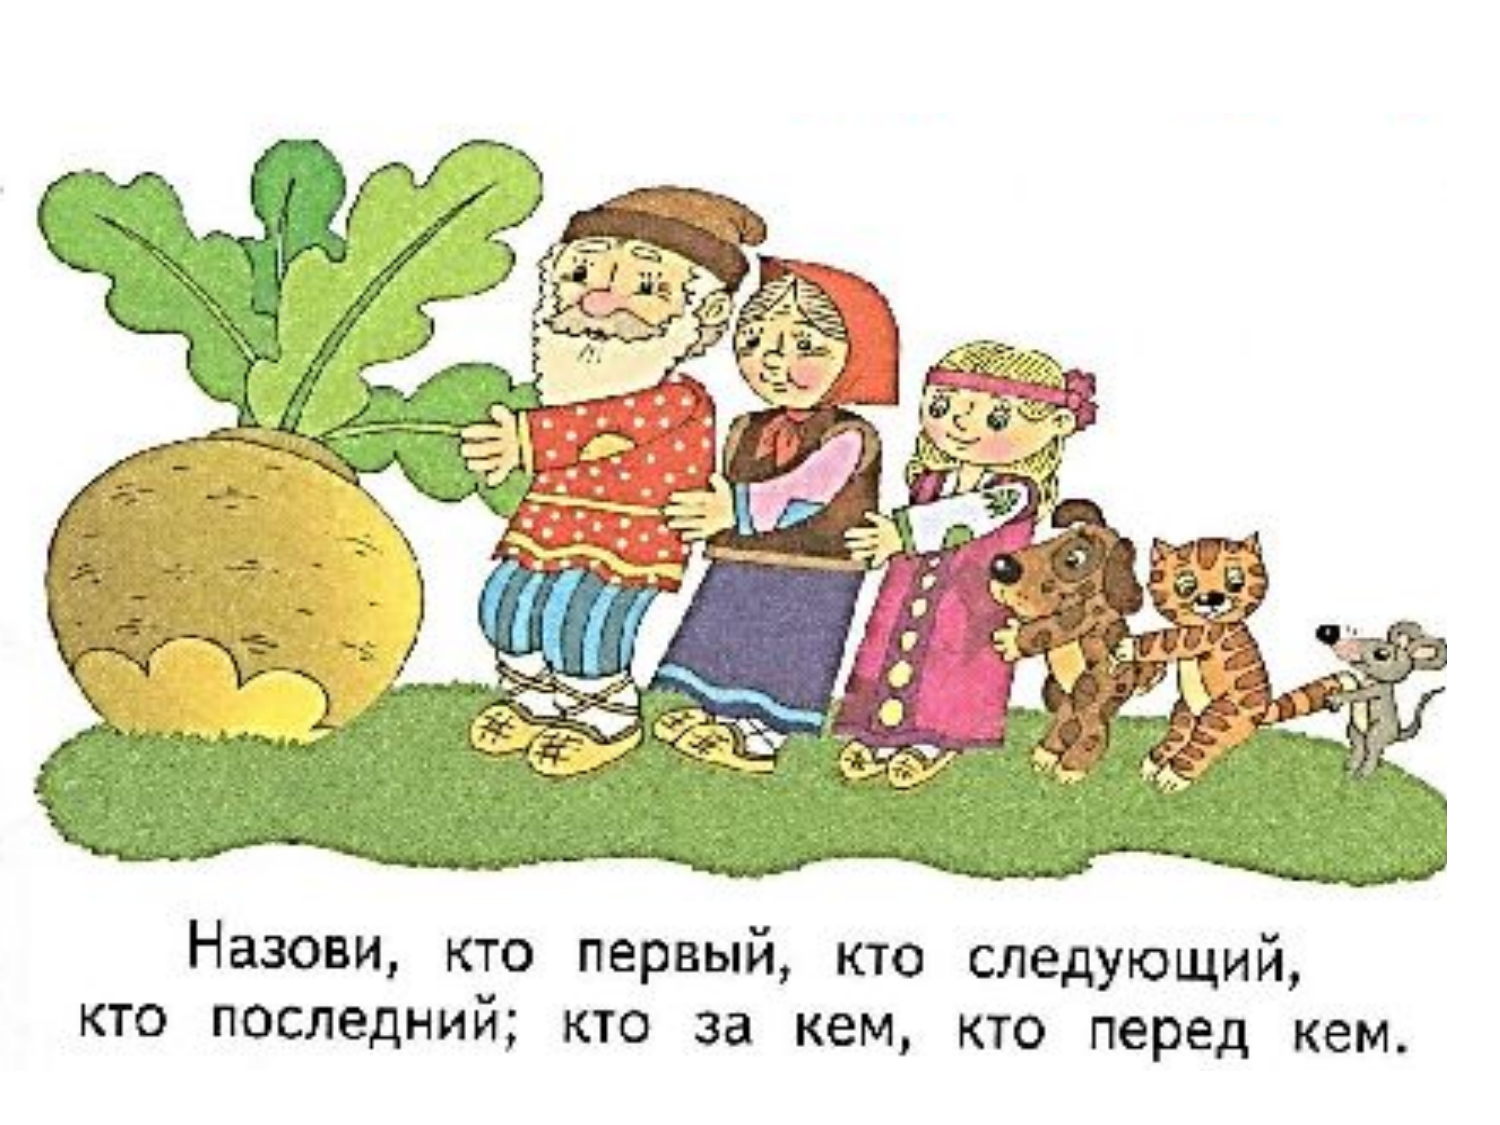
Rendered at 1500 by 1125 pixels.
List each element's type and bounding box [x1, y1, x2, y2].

picture [0, 113, 1448, 1071]
